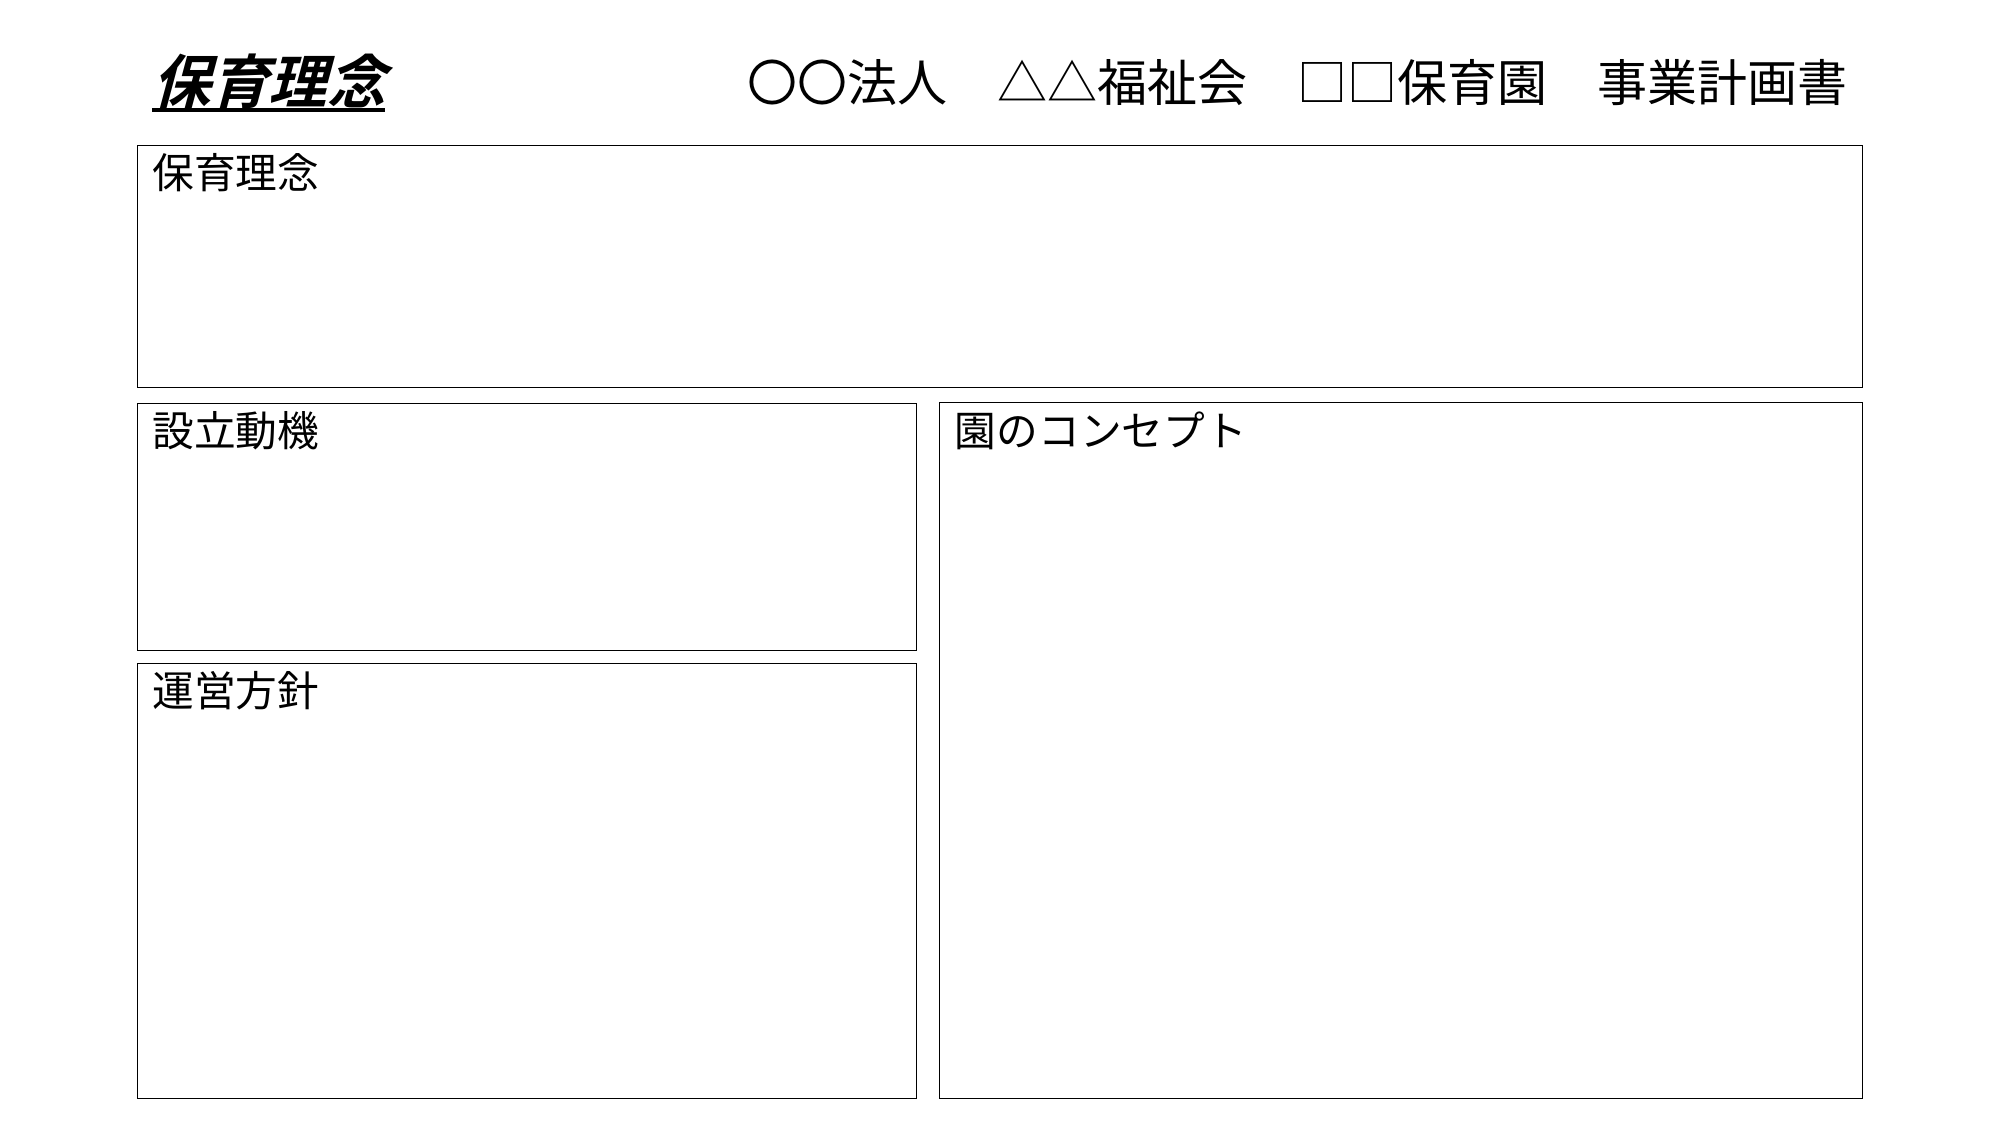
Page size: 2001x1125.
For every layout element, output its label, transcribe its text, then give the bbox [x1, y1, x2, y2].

text_box 運営方針 [137, 663, 917, 1099]
title 〇〇法人 △△福祉会 □□保育園 事業計画書 [591, 24, 1863, 145]
list 保育理念 [137, 145, 1863, 388]
text_box 保育理念 [137, 24, 591, 146]
text_box 園のコンセプト [939, 402, 1863, 1099]
text_box 設立動機 [137, 403, 917, 651]
